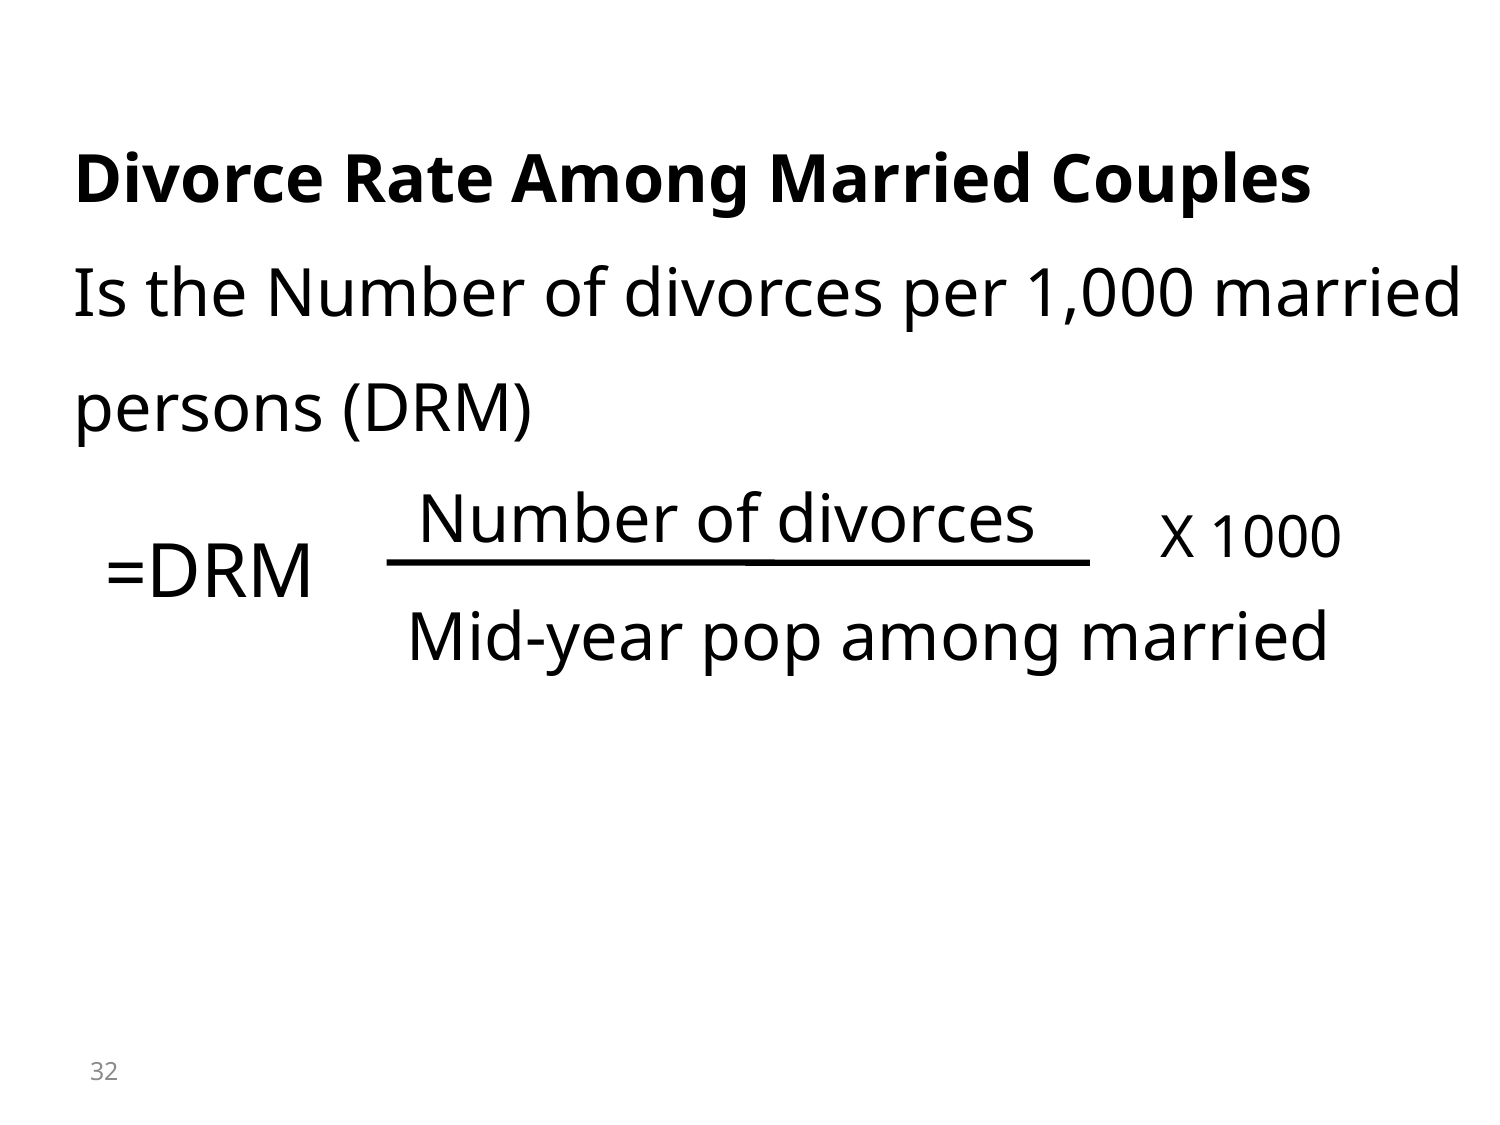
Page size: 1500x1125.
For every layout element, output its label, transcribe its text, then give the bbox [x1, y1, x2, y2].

text_box Divorce Rate Among Married Couples Is the Number of divorces per 1,000 married persons (DRM) [58, 93, 1500, 796]
text_box DRM= [89, 515, 331, 621]
slide_number 32 [75, 1042, 425, 1103]
text_box Number of divorces [402, 468, 1053, 559]
text_box Mid-year pop among married [391, 585, 1347, 681]
text_box X 1000 [1145, 492, 1358, 577]
